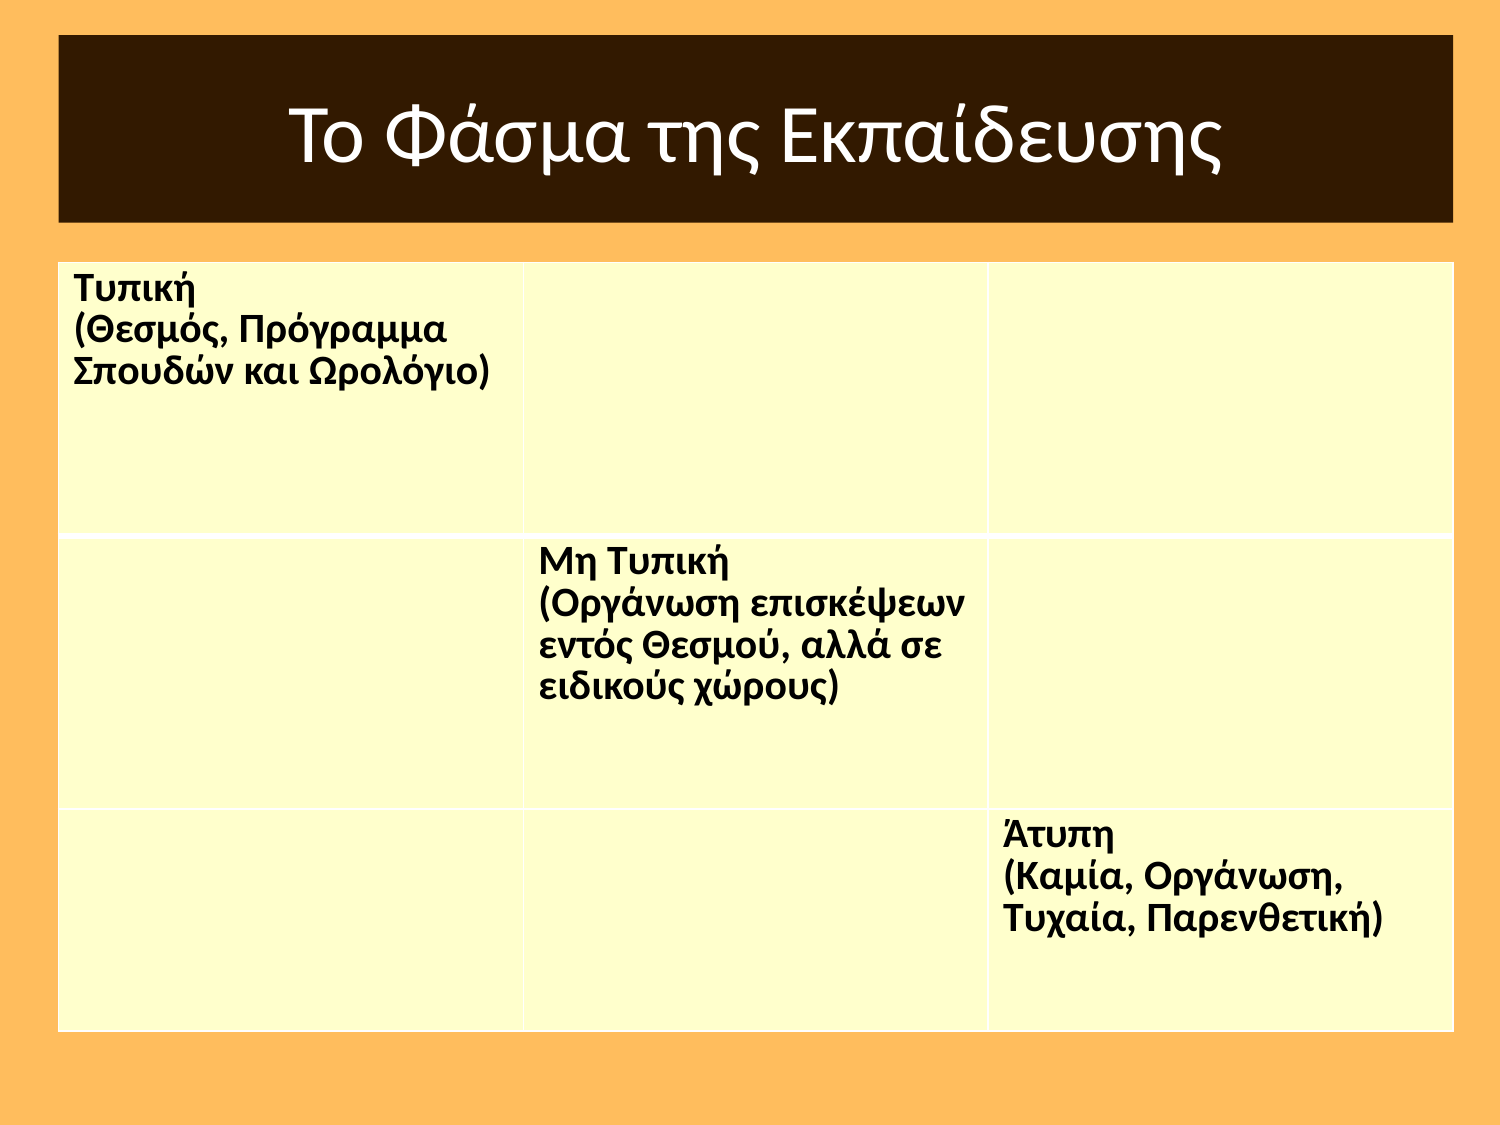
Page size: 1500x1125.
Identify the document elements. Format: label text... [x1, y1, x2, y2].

title Το Φάσμα της Εκπαίδευσης [58, 35, 1454, 223]
table_cell [989, 539, 1452, 808]
table_header Τυπική (Θεσμός, Πρόγραμμα Σπουδών και Ωρολόγιο) [59, 263, 523, 533]
table_header [524, 263, 987, 533]
table_cell [59, 539, 523, 808]
table_cell [59, 810, 523, 1030]
table_cell Μη Τυπική (Οργάνωση επισκέψεων εντός Θεσμού, αλλά σε ειδικούς χώρους) [524, 539, 987, 808]
table_cell [524, 810, 987, 1030]
table_header [989, 263, 1452, 533]
table_cell Άτυπη (Καμία, Οργάνωση, Τυχαία, Παρενθετική) [989, 810, 1452, 1030]
